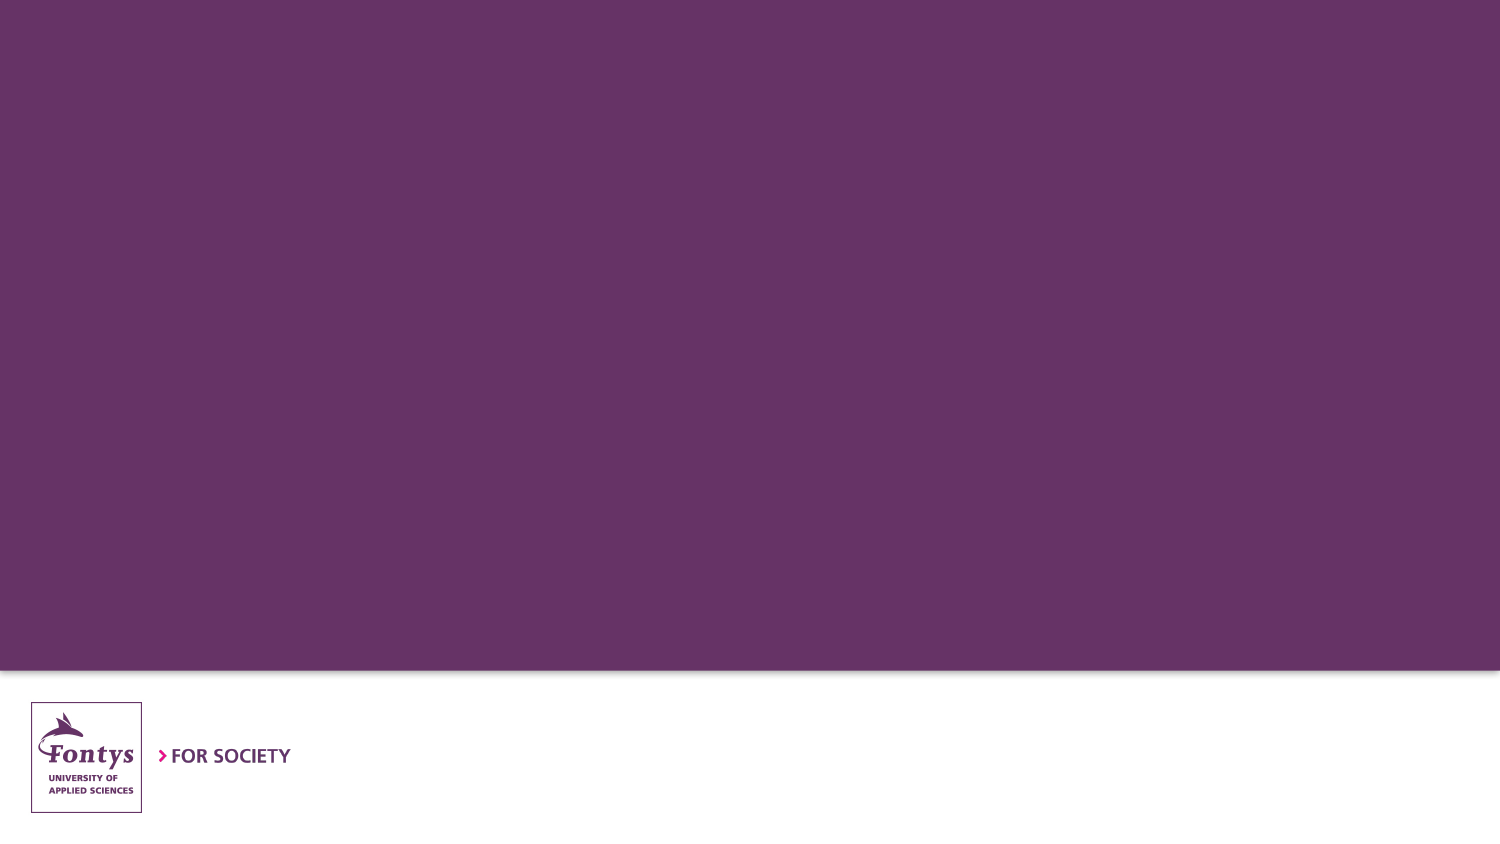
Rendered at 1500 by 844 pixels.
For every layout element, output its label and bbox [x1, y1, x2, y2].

picture [0, 671, 1500, 844]
